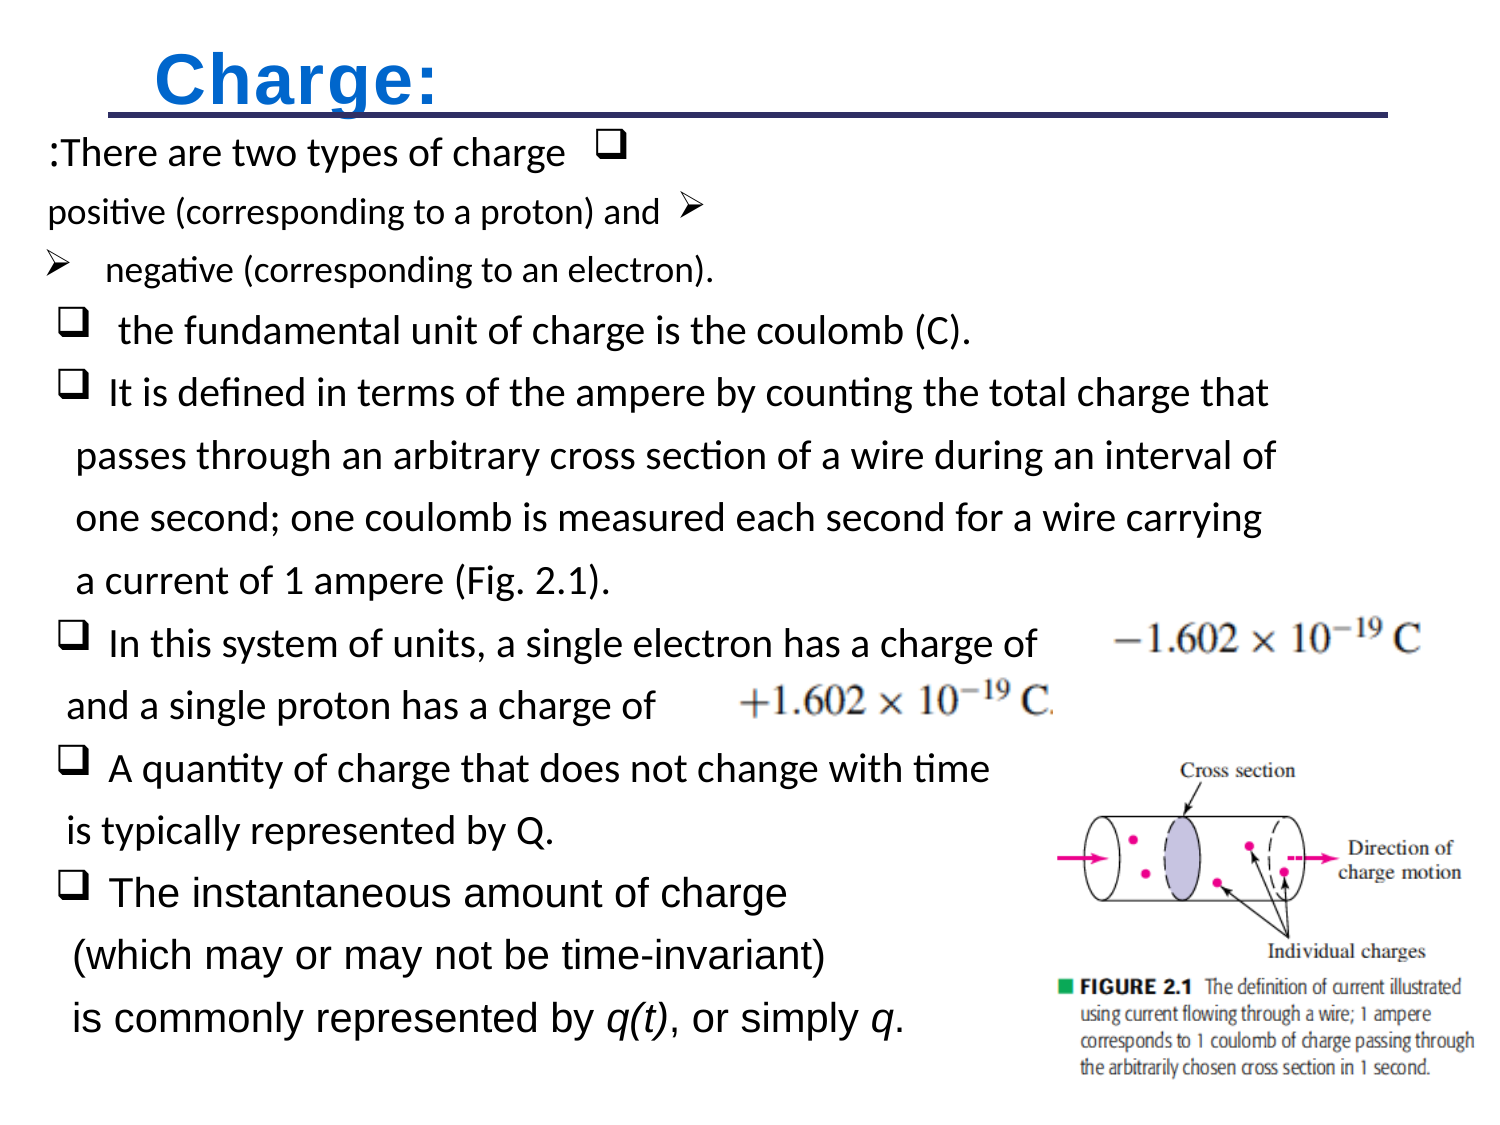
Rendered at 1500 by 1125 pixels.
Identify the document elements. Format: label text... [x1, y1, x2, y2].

picture [737, 674, 1053, 721]
picture [1112, 612, 1424, 659]
picture [1040, 737, 1482, 1092]
text_box Charge: [153, 33, 1397, 122]
list There are two types of charge: positive (corresponding to a proton) and negative (corresponding to an electron). the fundamental unit of charge is the coulomb (C). It is defined in terms of the ampere by counting the total charge that passes through an arbitrary cross section of a wire during an interval of one second; one coulomb is measured each second for a wire carrying a current of 1 ampere (Fig. 2.1). In this system of units, a single electron has a charge of and a single proton has a charge of A quantity of charge that does not change with time is typically represented by Q. The instantaneous amount of charge (which may or may not be time-invariant) is commonly represented by q(t), or simply q. [37, 125, 1392, 904]
